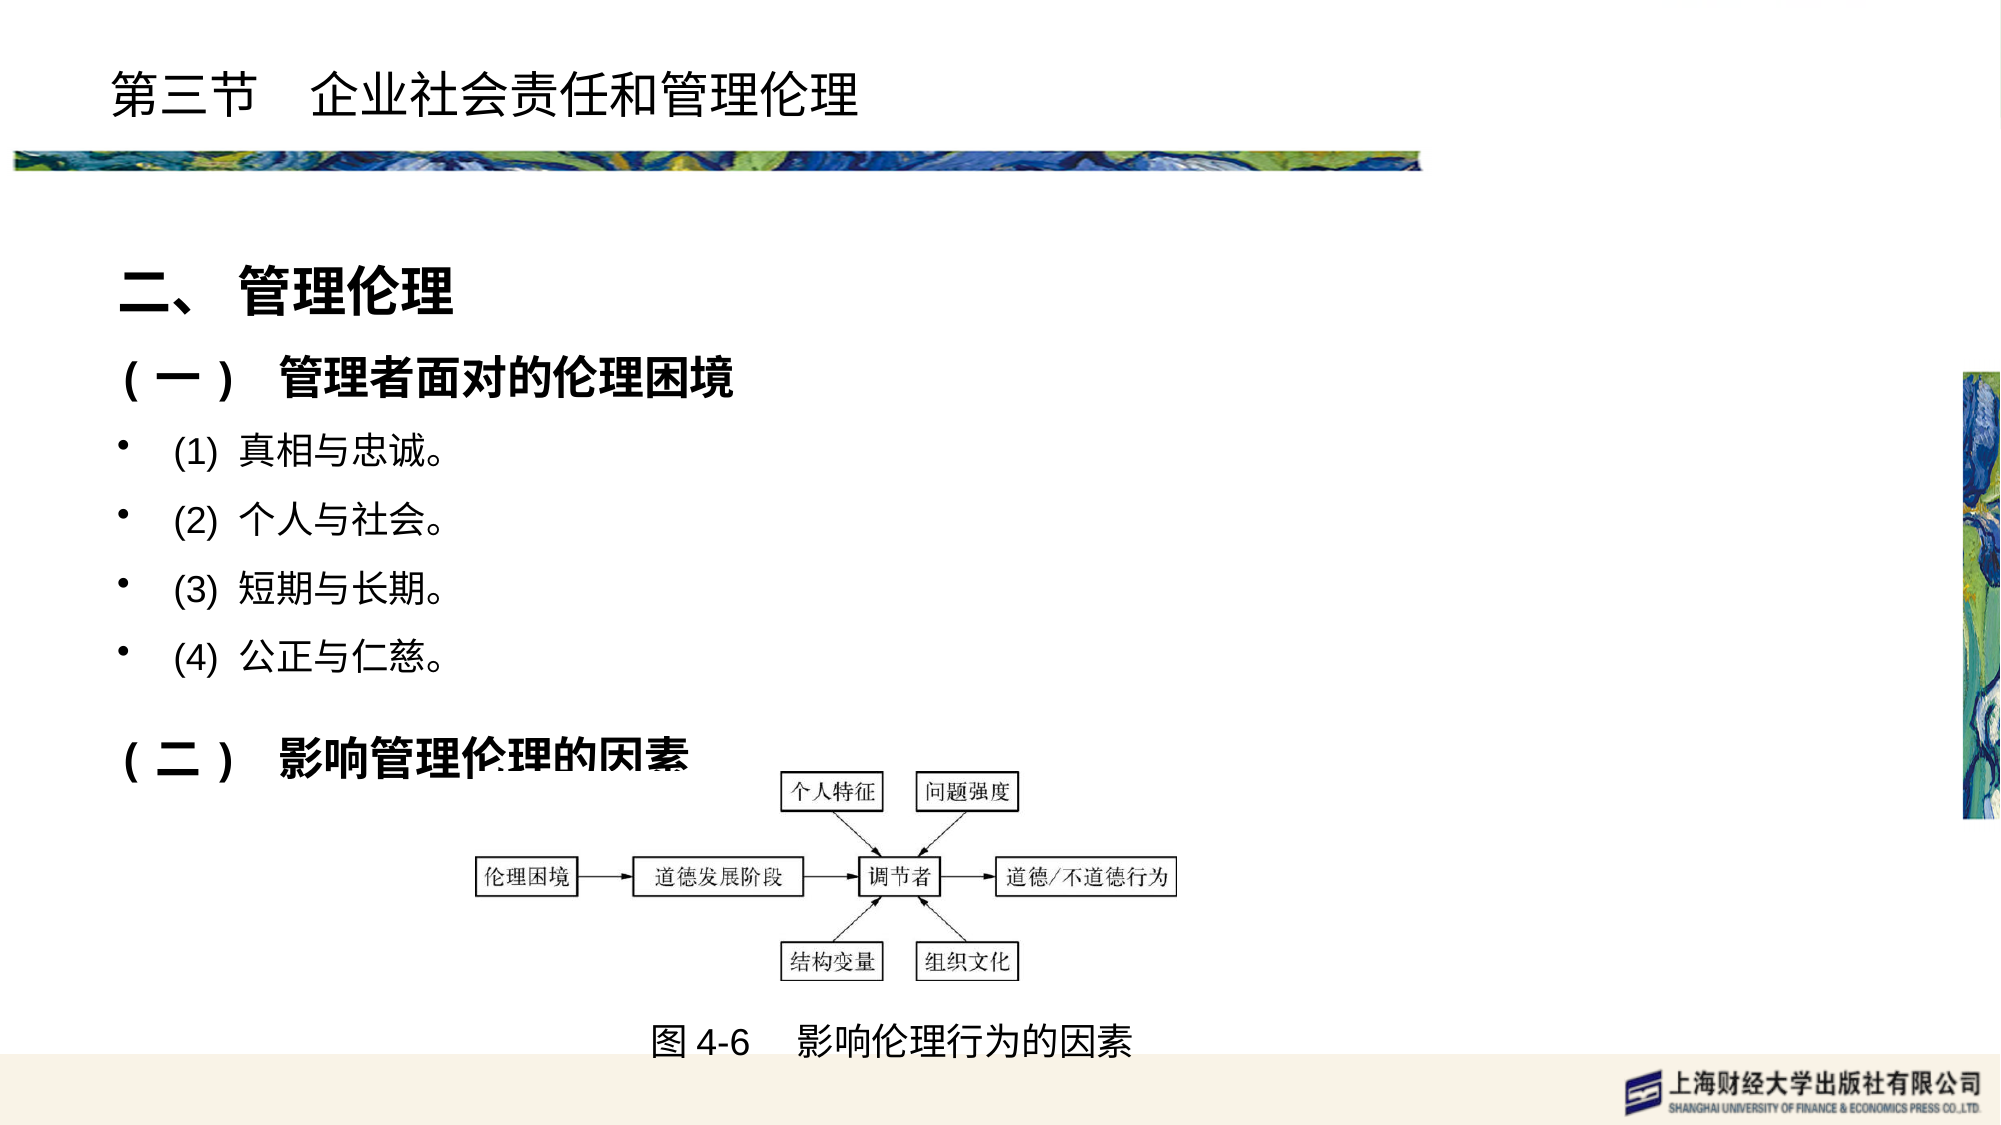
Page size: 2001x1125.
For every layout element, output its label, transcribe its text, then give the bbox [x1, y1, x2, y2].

picture [0, 0, 2001, 1125]
list 二、 管理伦理 (一) 管理者面对的伦理困境 (1) 真相与忠诚。 (2) 个人与社会。 (3) 短期与长期。 (4) 公正与仁慈。 (二) 影响管理伦理的因素 [102, 233, 1898, 1032]
text_box 图4-6 影响伦理行为的因素 [597, 1010, 1198, 1070]
title 第三节 企业社会责任和管理伦理 [94, 42, 1451, 146]
